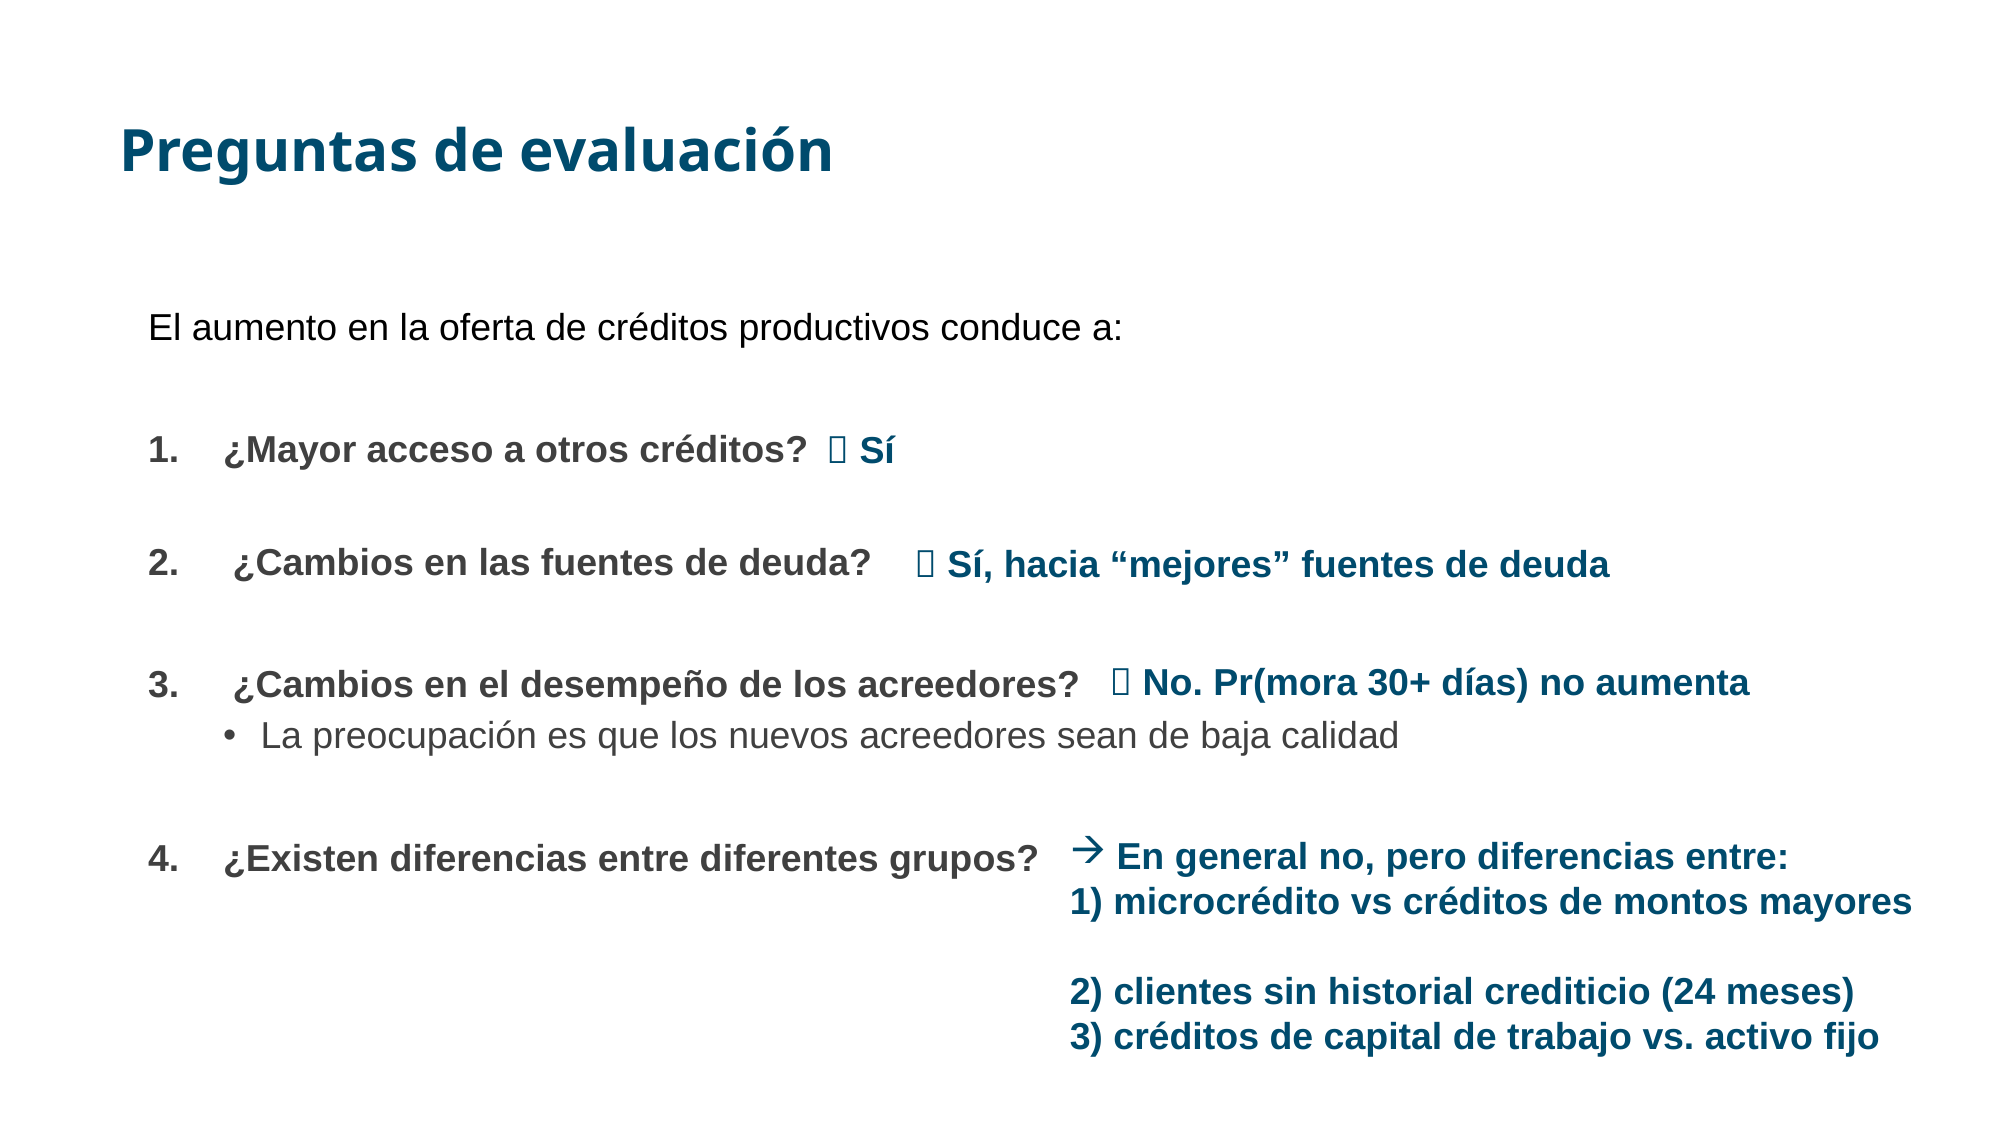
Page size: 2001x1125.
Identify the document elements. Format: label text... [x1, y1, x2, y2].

text_box  Sí [801, 418, 1012, 479]
title Preguntas de evaluación [104, 59, 1920, 247]
text_box  Sí, hacia “mejores” fuentes de deuda [889, 532, 1683, 593]
text_box  No. Pr(mora 30+ días) no aumenta [1094, 650, 1976, 711]
text_box En general no, pero diferencias entre: 1) microcrédito vs créditos de montos mayores 2) clientes sin historial crediticio (24 meses) 3) créditos de capital de trabajo vs. activo fijo [1055, 825, 1936, 1065]
text_box El aumento en la oferta de créditos productivos conduce a: ¿Mayor acceso a otros créditos?  Yes ¿Cambios en las fuentes de deuda? ¿Cambios en el desempeño de los acreedores?  Yes, it improves ( Pr(30+DPD) ) La preocupación es que los nuevos acreedores sean de baja calidad ¿Existen diferencias entre diferentes grupos? [133, 300, 1835, 1043]
